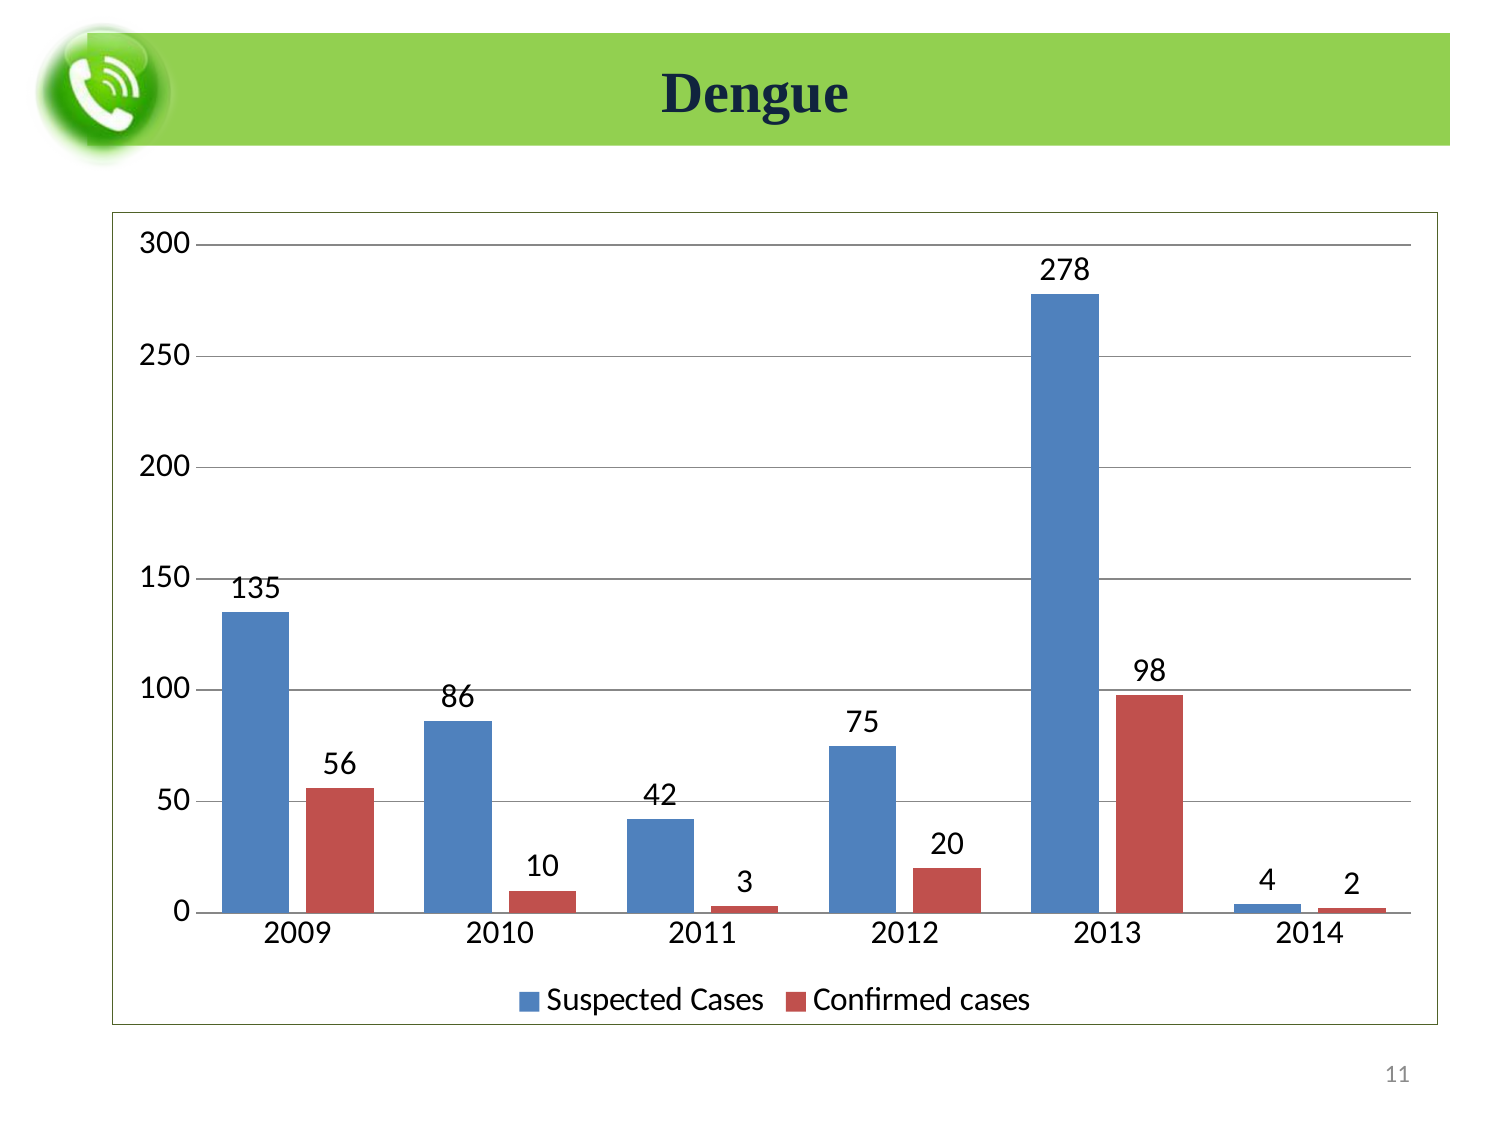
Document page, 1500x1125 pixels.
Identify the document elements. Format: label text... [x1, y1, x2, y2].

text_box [21, 12, 1451, 176]
chart [112, 212, 1438, 1026]
slide_number 11 [1074, 1042, 1425, 1103]
